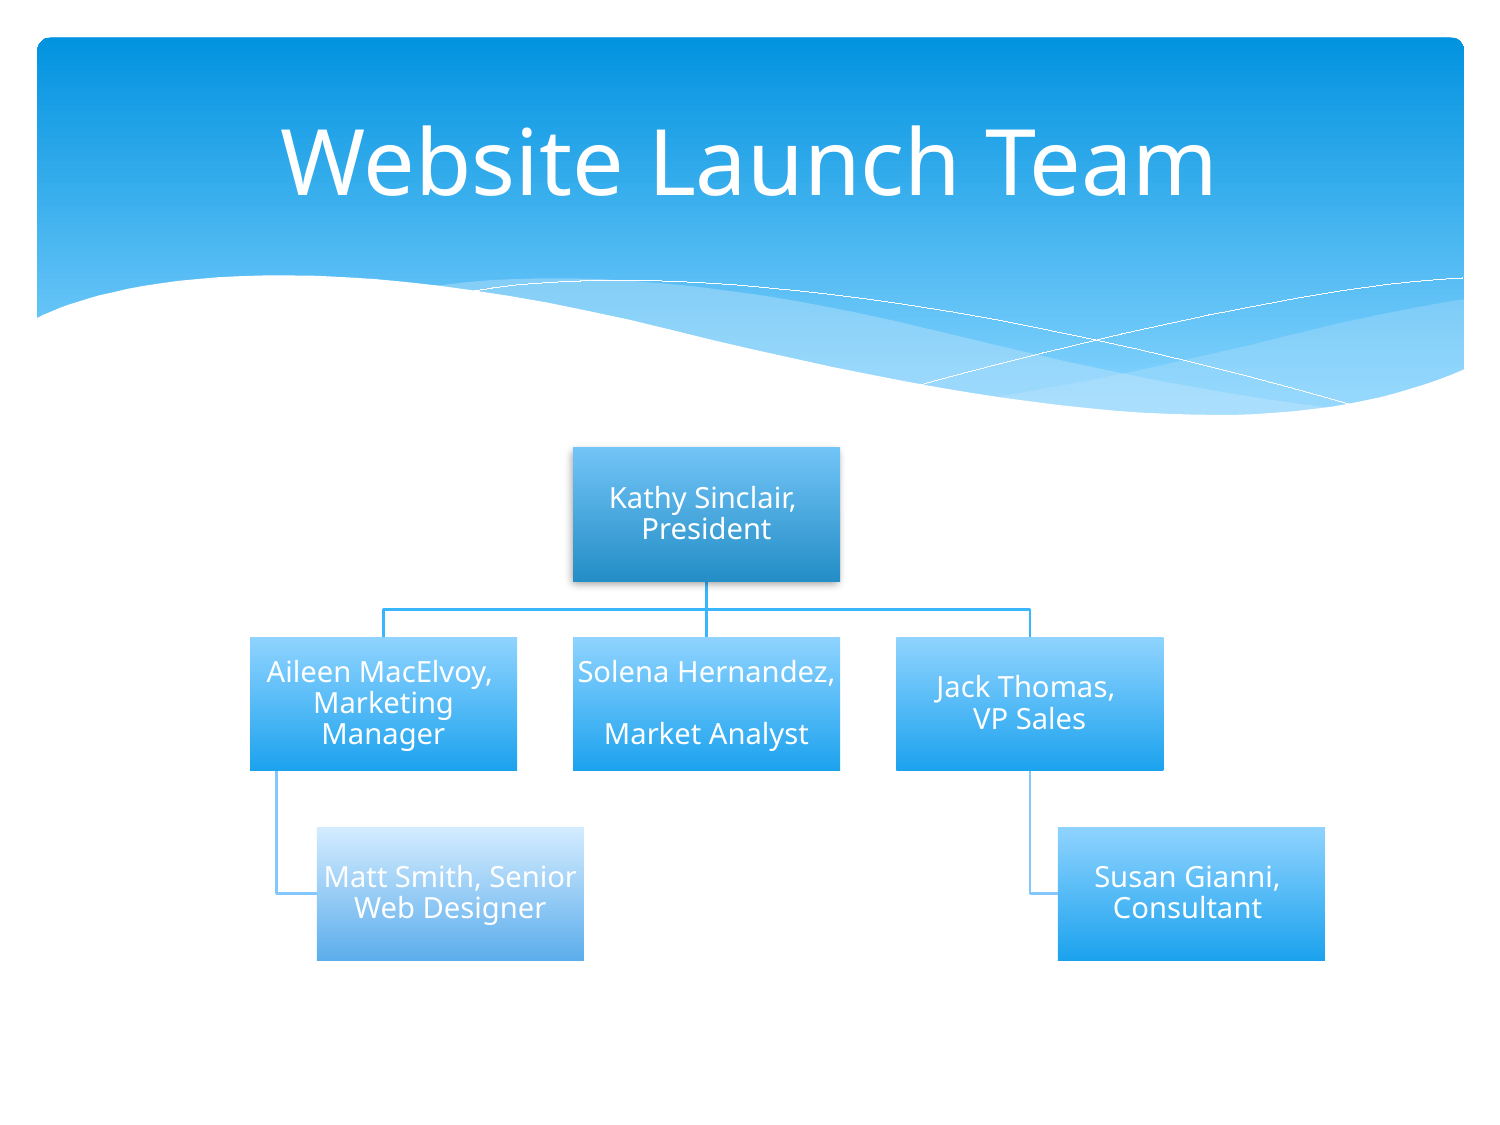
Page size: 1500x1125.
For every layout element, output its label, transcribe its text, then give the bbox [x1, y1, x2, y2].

title Website Launch Team [75, 55, 1425, 261]
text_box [249, 370, 1326, 1038]
